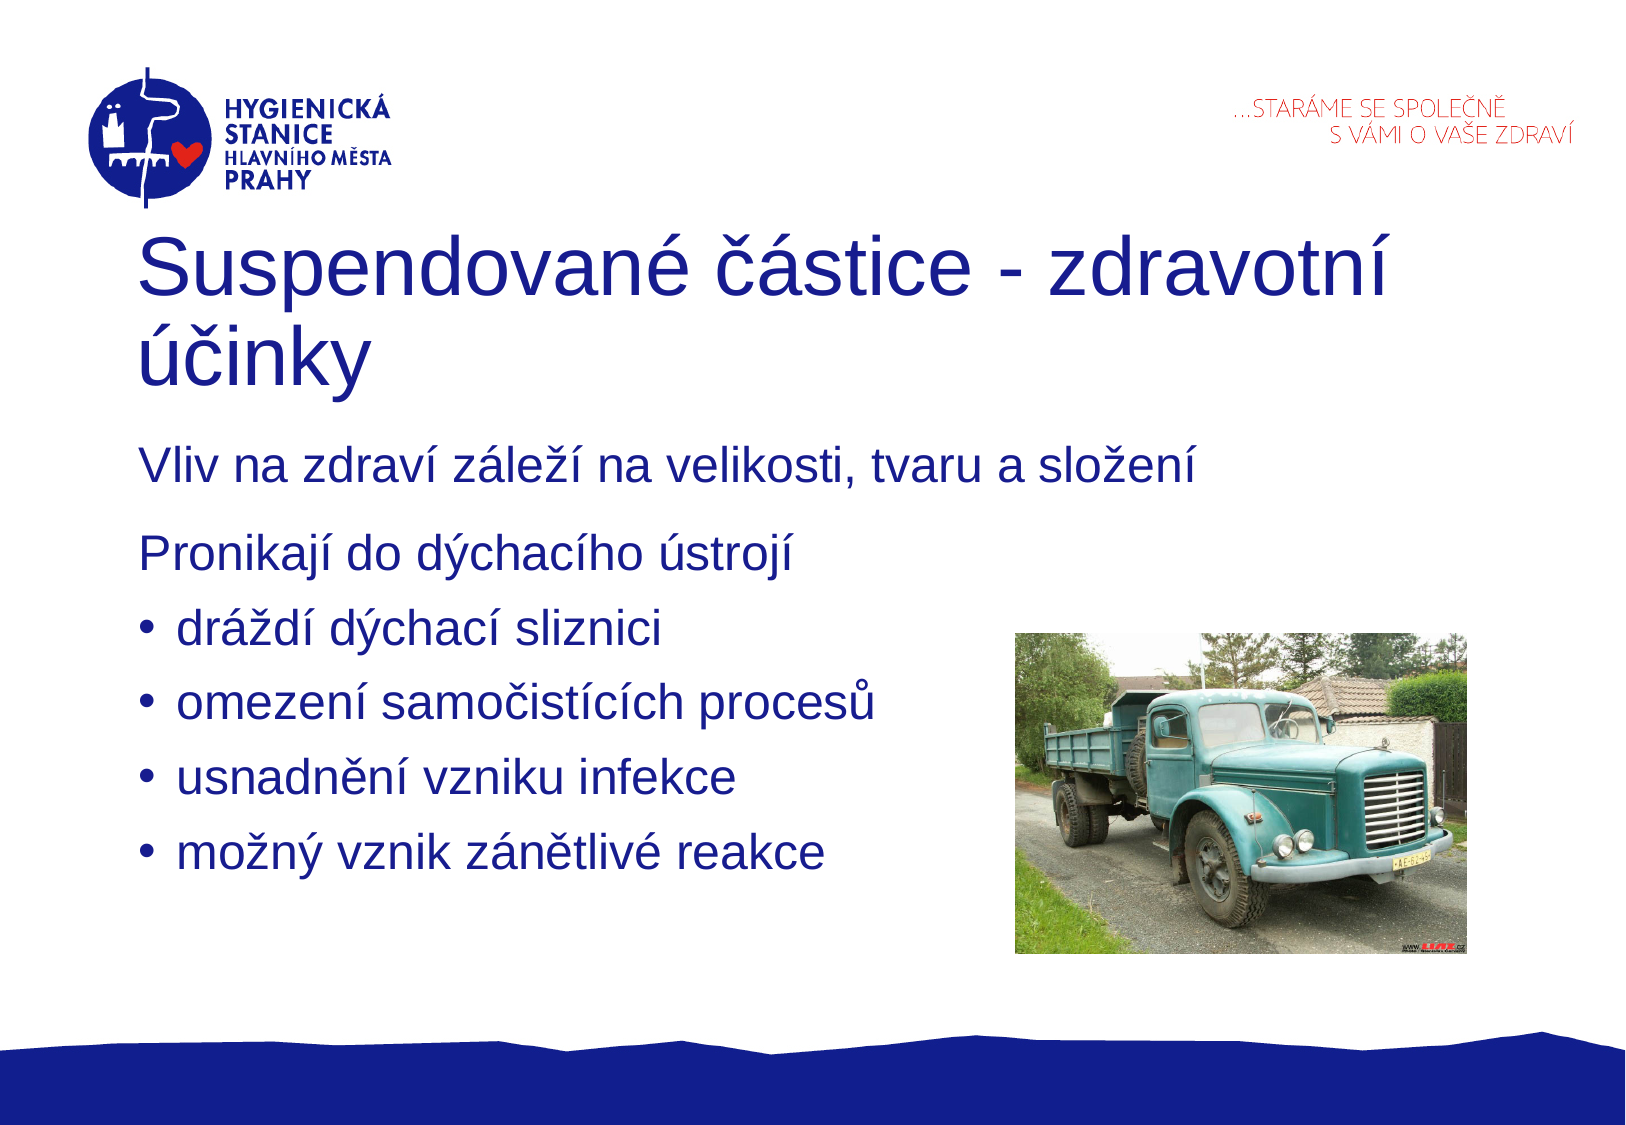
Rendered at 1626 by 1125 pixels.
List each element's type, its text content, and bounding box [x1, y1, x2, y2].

list Vliv na zdraví záleží na velikosti, tvaru a složení Pronikají do dýchacího ústrojí dráždí dýchací sliznici omezení samočistících procesů usnadnění vzniku infekce možný vznik zánětlivé reakce [123, 432, 1526, 1089]
picture [0, 0, 1626, 1125]
title Suspendované částice - zdravotní účinky [121, 204, 1523, 423]
